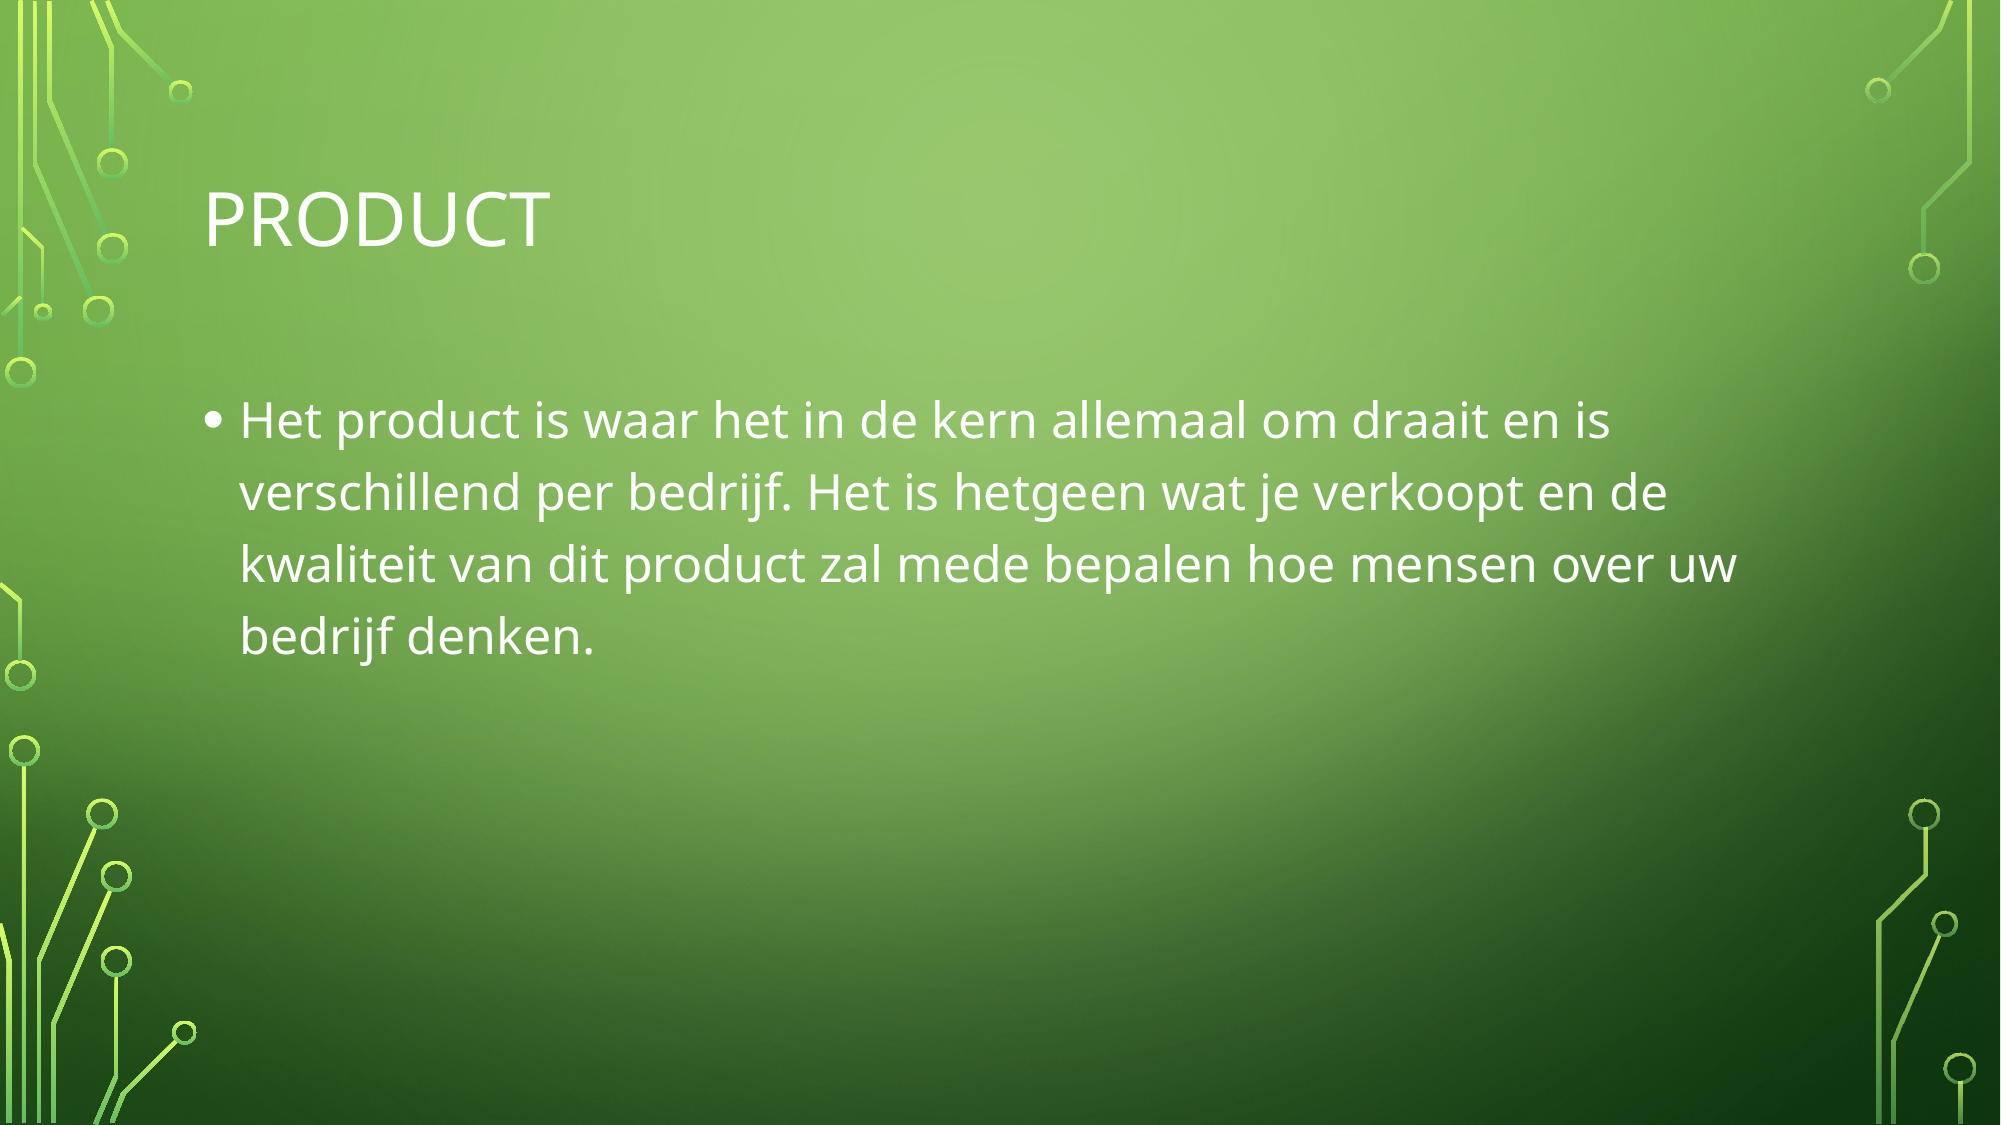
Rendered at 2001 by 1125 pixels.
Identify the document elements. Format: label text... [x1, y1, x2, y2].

title Product [187, 101, 1813, 344]
list Het product is waar het in de kern allemaal om draait en is verschillend per bedrijf. Het is hetgeen wat je verkoopt en de kwaliteit van dit product zal mede bepalen hoe mensen over uw bedrijf denken. [187, 369, 1813, 950]
